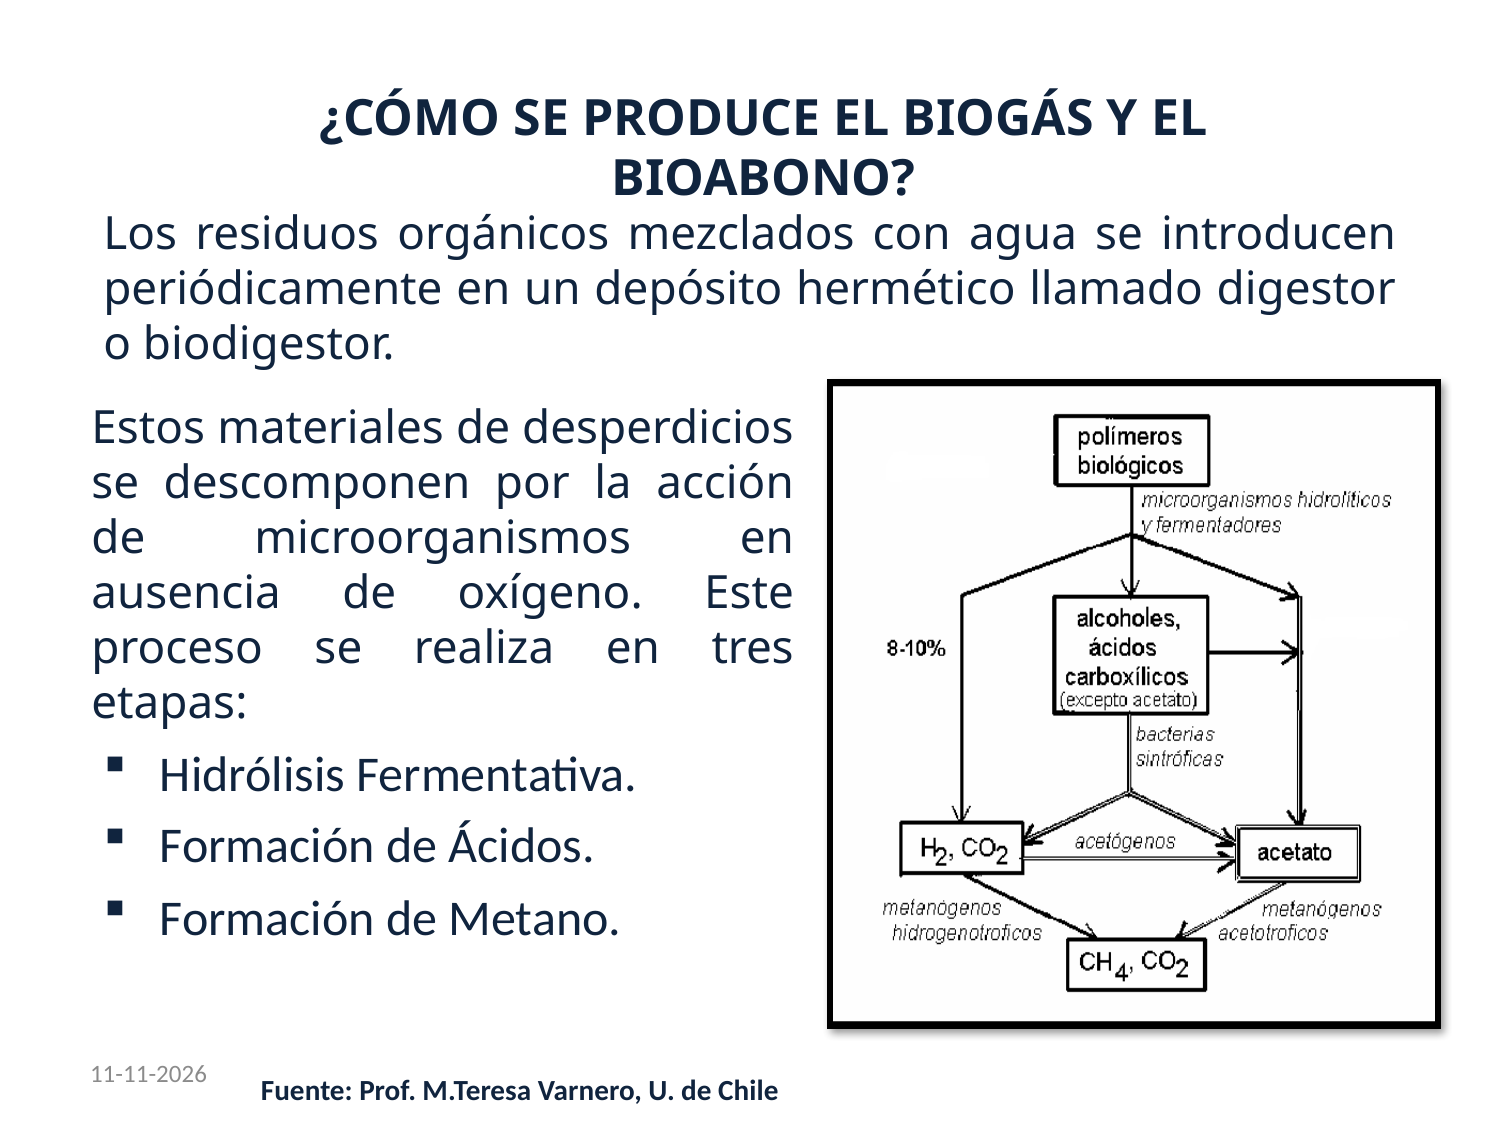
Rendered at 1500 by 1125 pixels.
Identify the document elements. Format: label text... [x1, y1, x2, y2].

text_box Estos materiales de desperdicios se descomponen por la acción de microorganismos en ausencia de oxígeno. Este proceso se realiza en tres etapas: [76, 390, 809, 736]
picture [832, 385, 1436, 1024]
text_box Hidrólisis Fermentativa. Formación de Ácidos. Formación de Metano. [88, 736, 703, 953]
text_box ¿CÓMO SE PRODUCE EL BIOGÁS Y EL BIOABONO? [171, 78, 1356, 196]
text_box Los residuos orgánicos mezclados con agua se introducen periódicamente en un depósito hermético llamado digestor o biodigestor. [88, 196, 1412, 377]
text_box Fuente: Prof. M.Teresa Varnero, U. de Chile [246, 1064, 1231, 1114]
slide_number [75, 1042, 425, 1103]
